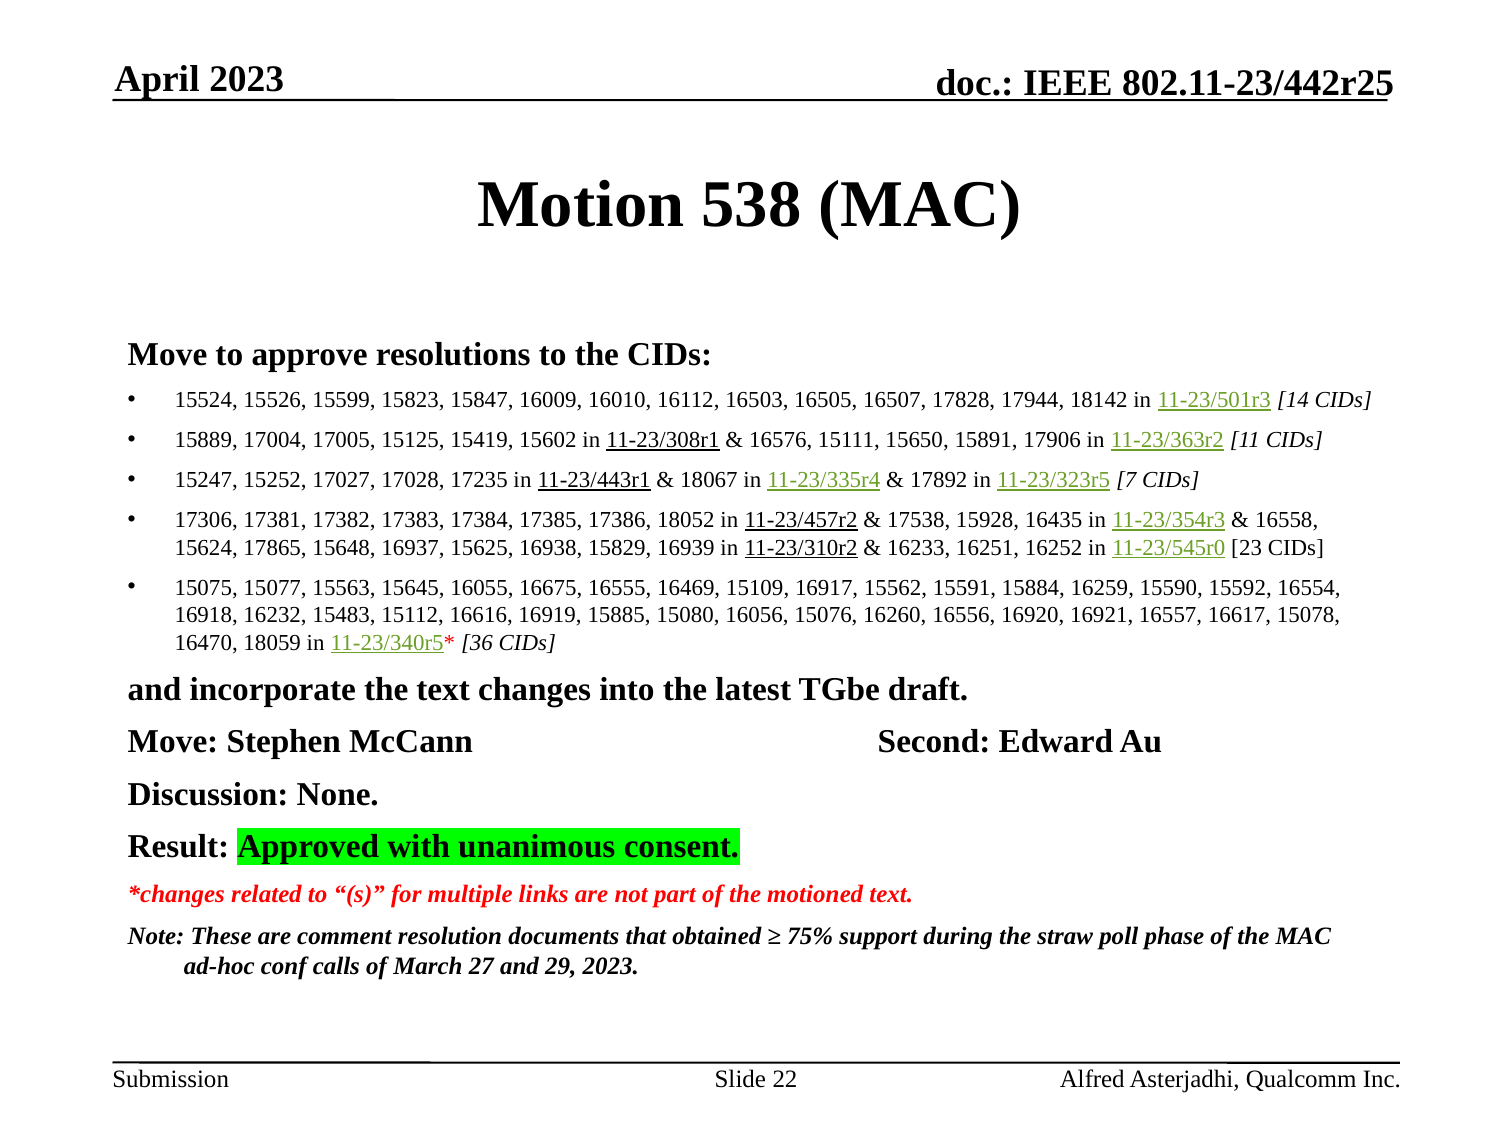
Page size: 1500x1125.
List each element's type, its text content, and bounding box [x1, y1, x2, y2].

title Motion 538 (MAC) [112, 112, 1388, 288]
footer Alfred Asterjadhi, Qualcomm Inc. [878, 1061, 1402, 1093]
list Move to approve resolutions to the CIDs: 15524, 15526, 15599, 15823, 15847, 16009, 16010, 16112, 16503, 16505, 16507, 17828, 17944, 18142 in 11-23/501r3 [14 CIDs] 15889, 17004, 17005, 15125, 15419, 15602 in 11-23/308r1 & 16576, 15111, 15650, 15891, 17906 in 11-23/363r2 [11 CIDs] 15247, 15252, 17027, 17028, 17235 in 11-23/443r1 & 18067 in 11-23/335r4 & 17892 in 11-23/323r5 [7 CIDs] 17306, 17381, 17382, 17383, 17384, 17385, 17386, 18052 in 11-23/457r2 & 17538, 15928, 16435 in 11-23/354r3 & 16558, 15624, 17865, 15648, 16937, 15625, 16938, 15829, 16939 in 11-23/310r2 & 16233, 16251, 16252 in 11-23/545r0 [23 CIDs] 15075, 15077, 15563, 15645, 16055, 16675, 16555, 16469, 15109, 16917, 15562, 15591, 15884, 16259, 15590, 15592, 16554, 16918, 16232, 15483, 15112, 16616, 16919, 15885, 15080, 16056, 15076, 16260, 16556, 16920, 16921, 16557, 16617, 15078, 16470, 18059 in 11-23/340r5* [36 CIDs] and incorporate the text changes into the latest TGbe draft. Move: Stephen McCann Second: Edward Au Discussion: None. Result: Approved with unanimous consent. *changes related to “(s)” for multiple links are not part of the motioned text. Note: These are comment resolution documents that obtained ≥ 75% support during the straw poll phase of the MAC ad-hoc conf calls of March 27 and 29, 2023. [112, 324, 1388, 1063]
slide_number Slide 22 [712, 1061, 800, 1123]
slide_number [114, 54, 423, 100]
